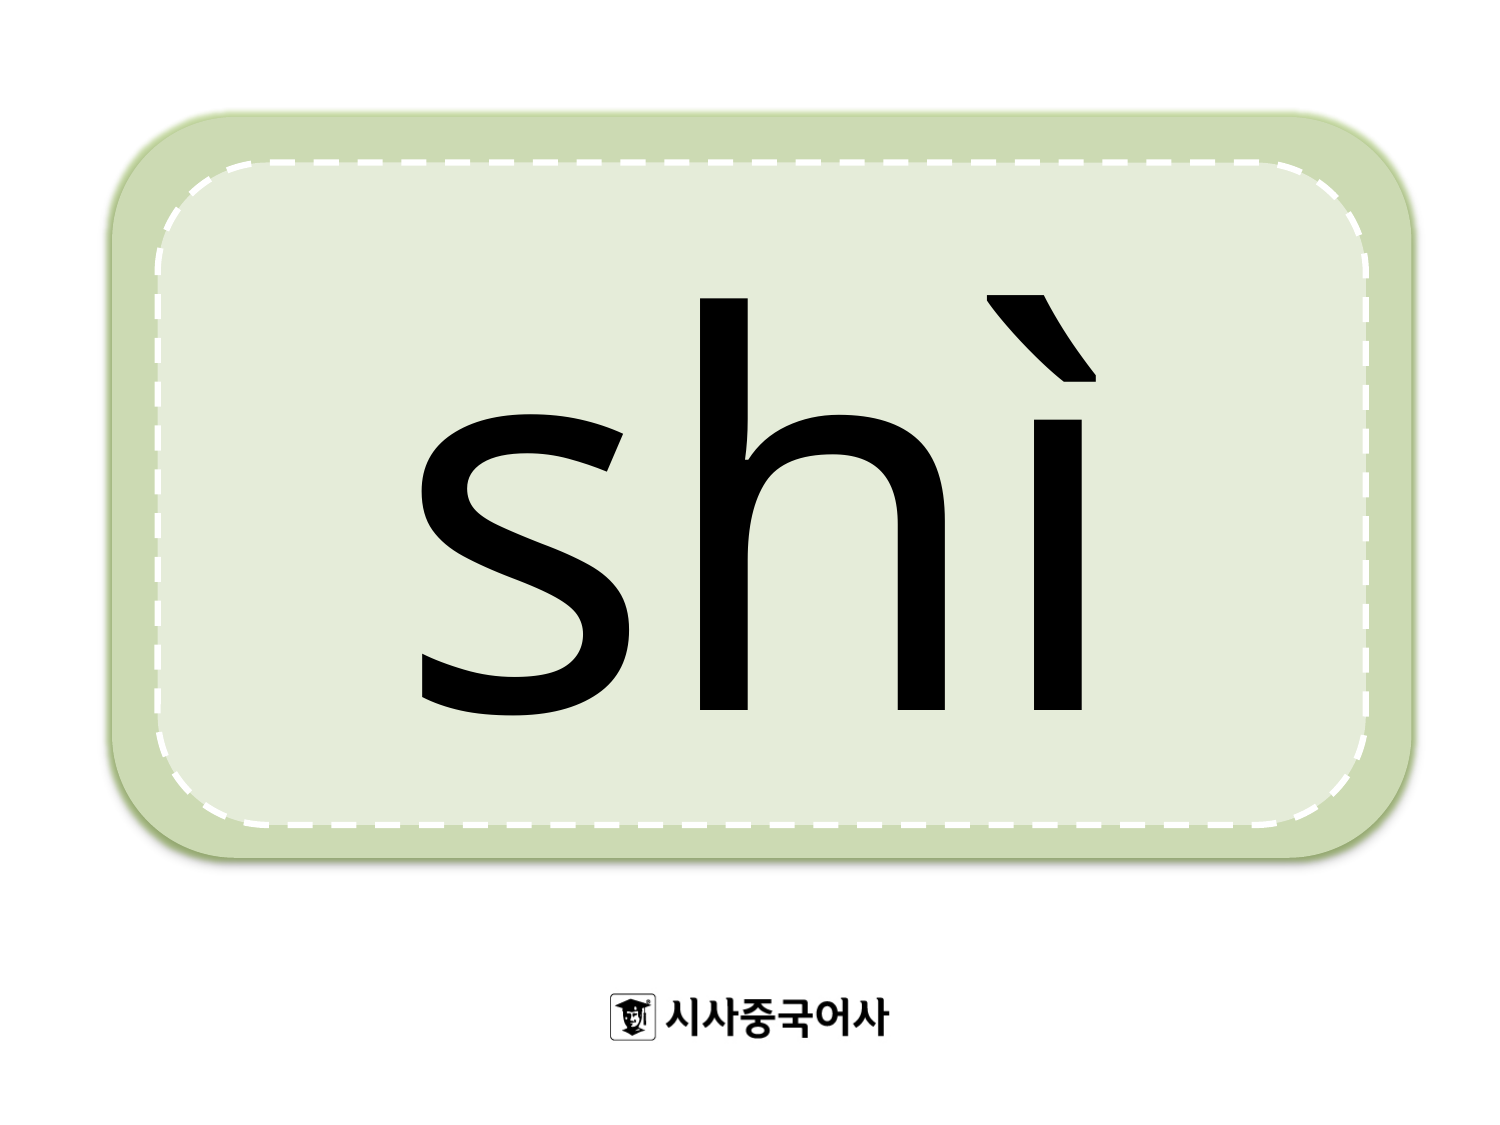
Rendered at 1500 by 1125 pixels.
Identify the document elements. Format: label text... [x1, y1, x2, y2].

text_box shì [157, 162, 1366, 825]
picture [602, 987, 898, 1047]
